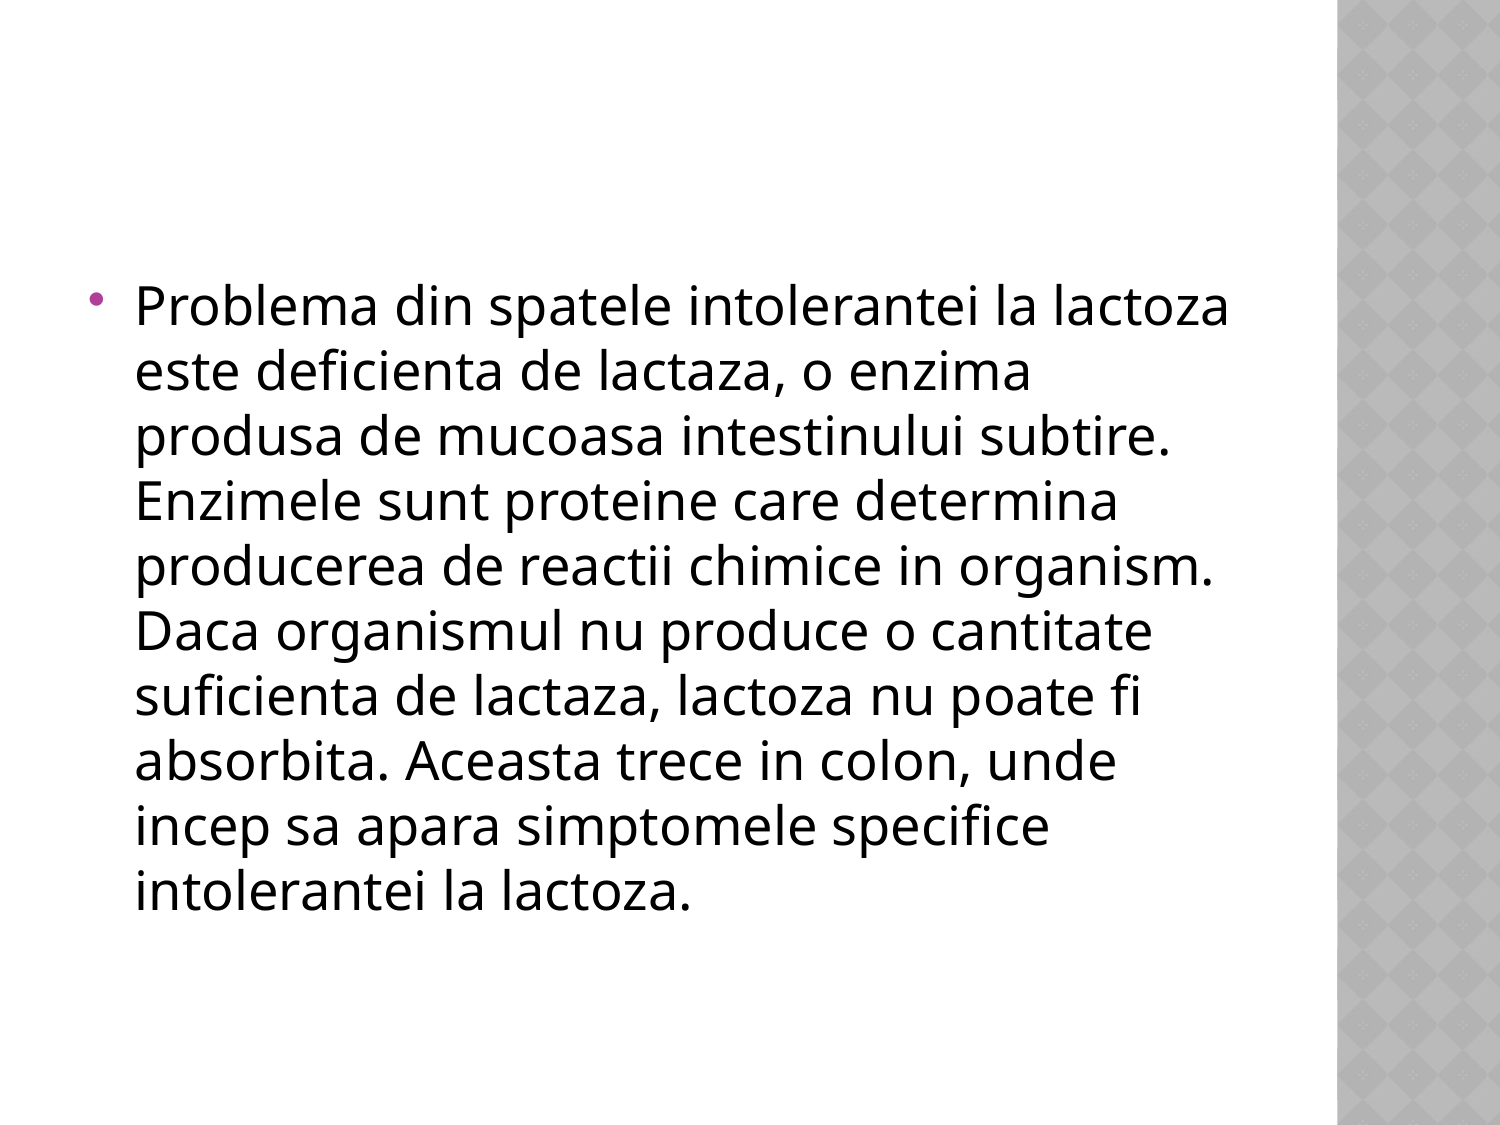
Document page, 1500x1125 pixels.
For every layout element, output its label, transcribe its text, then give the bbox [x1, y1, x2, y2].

list Problema din spatele intolerantei la lactoza este deficienta de lactaza, o enzima produsa de mucoasa intestinului subtire. Enzimele sunt proteine care determina producerea de reactii chimice in organism. Daca organismul nu produce o cantitate suficienta de lactaza, lactoza nu poate fi absorbita. Aceasta trece in colon, unde incep sa apara simptomele specifice intolerantei la lactoza. [75, 264, 1263, 1059]
